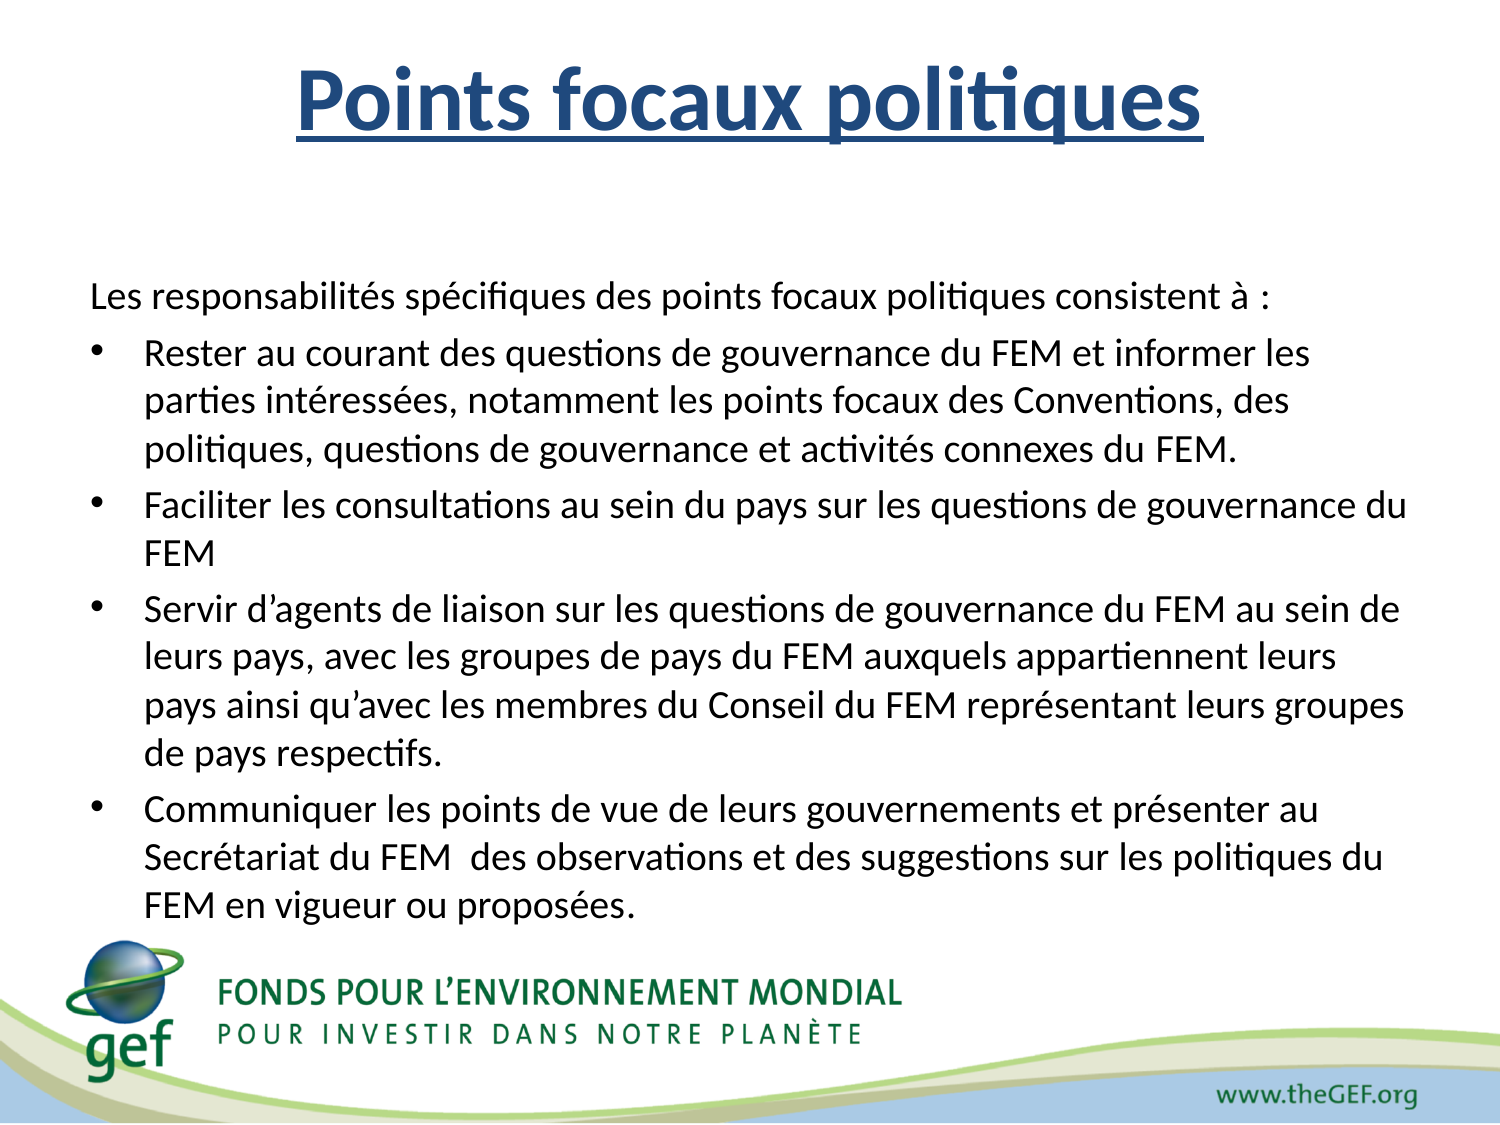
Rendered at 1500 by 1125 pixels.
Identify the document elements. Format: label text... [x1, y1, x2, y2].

list Les responsabilités spécifiques des points focaux politiques consistent à : Rester au courant des questions de gouvernance du FEM et informer les parties intéressées, notamment les points focaux des Conventions, des politiques, questions de gouvernance et activités connexes du FEM. Faciliter les consultations au sein du pays sur les questions de gouvernance du FEM Servir d’agents de liaison sur les questions de gouvernance du FEM au sein de leurs pays, avec les groupes de pays du FEM auxquels appartiennent leurs pays ainsi qu’avec les membres du Conseil du FEM représentant leurs groupes de pays respectifs. Communiquer les points de vue de leurs gouvernements et présenter au Secrétariat du FEM des observations et des suggestions sur les politiques du FEM en vigueur ou proposées. [74, 262, 1426, 938]
picture [0, 912, 1500, 1125]
title Points focaux politiques [74, 0, 1426, 188]
